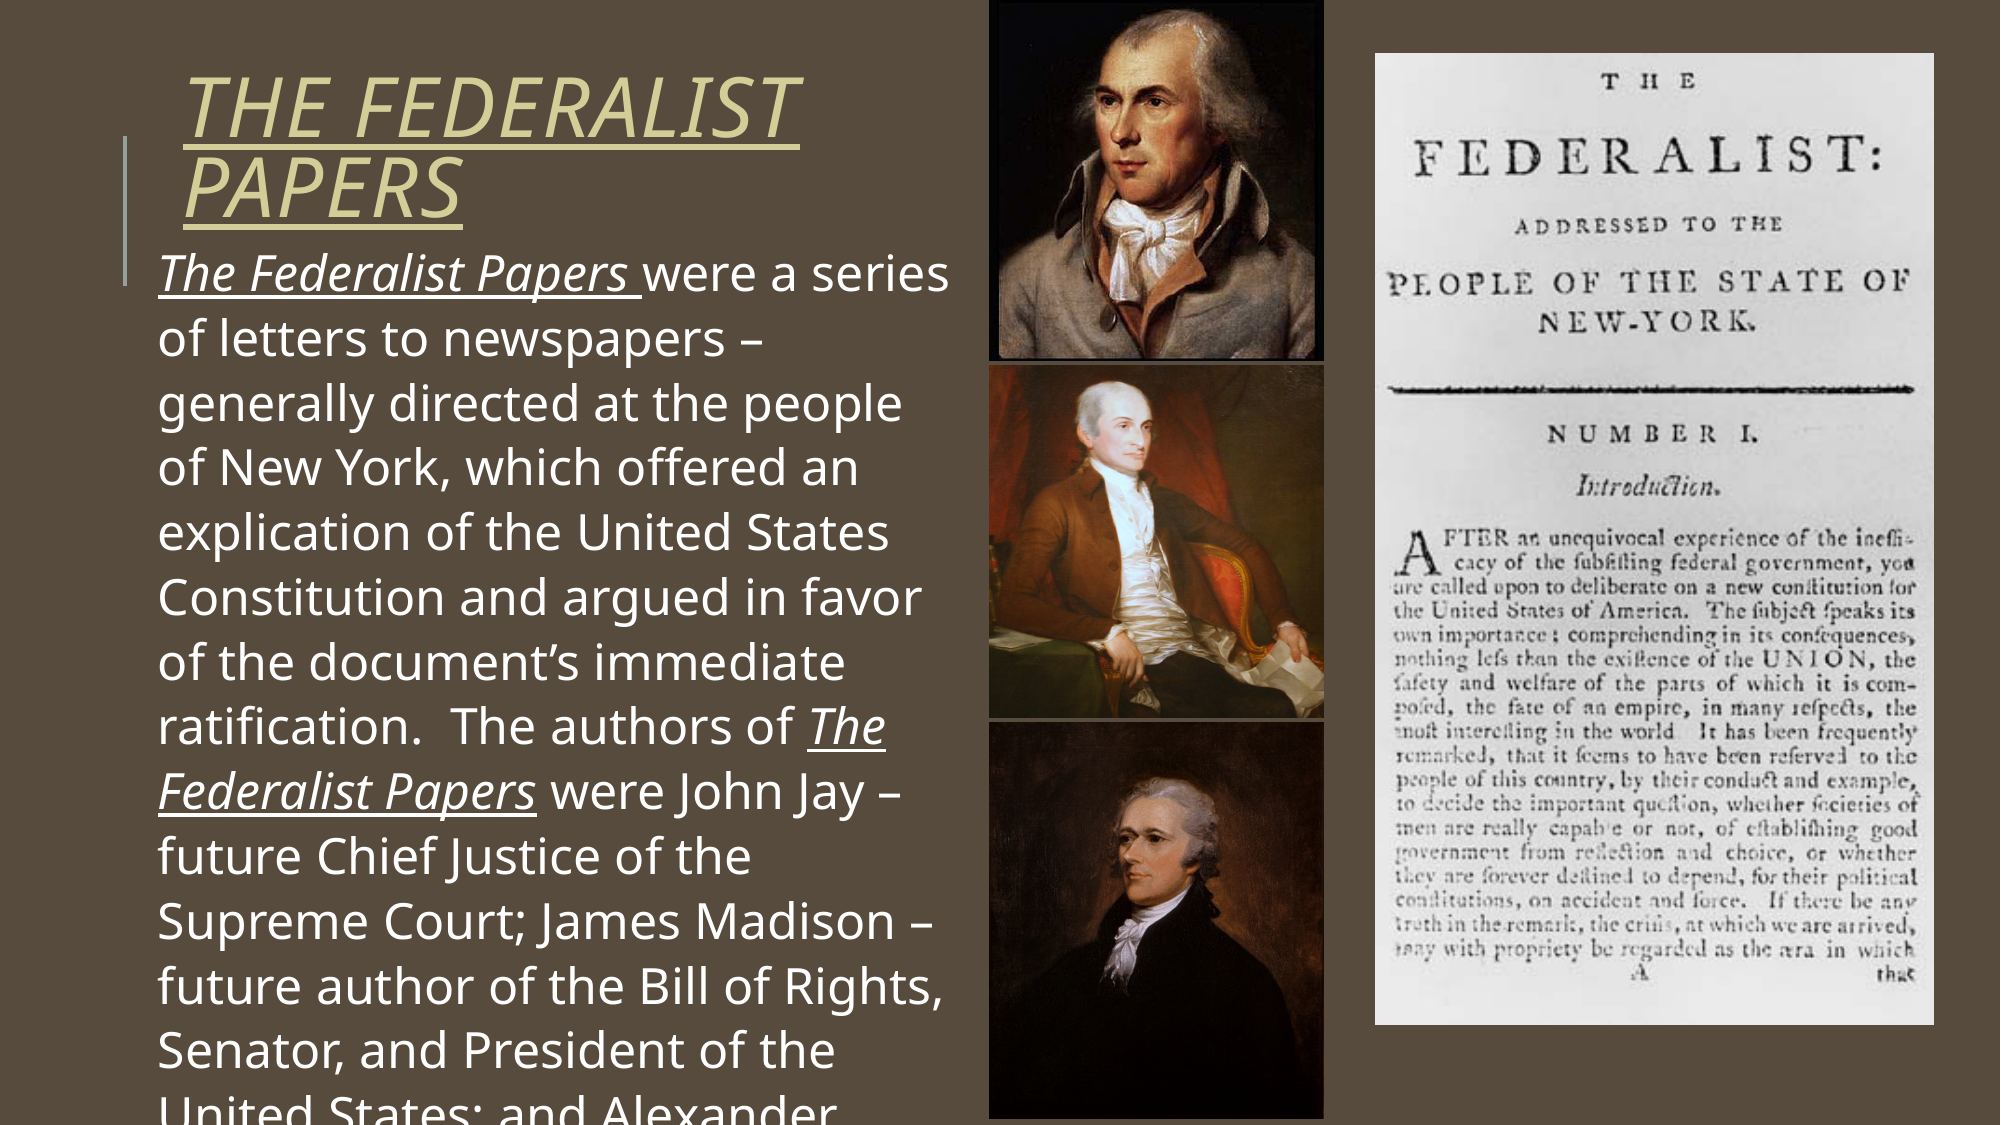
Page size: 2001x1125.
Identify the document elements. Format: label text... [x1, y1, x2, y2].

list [1375, 53, 1934, 1025]
picture [989, 365, 1325, 718]
list The Federalist Papers were a series of letters to newspapers – generally directed at the people of New York, which offered an explication of the United States Constitution and argued in favor of the document’s immediate ratification. The authors of The Federalist Papers were John Jay – future Chief Justice of the Supreme Court; James Madison – future author of the Bill of Rights, Senator, and President of the United States; and Alexander Hamilton – future victim of murder… [142, 229, 971, 1063]
title The Federalist Papers [168, 77, 888, 229]
picture [989, 722, 1325, 1120]
picture [989, 0, 1325, 361]
